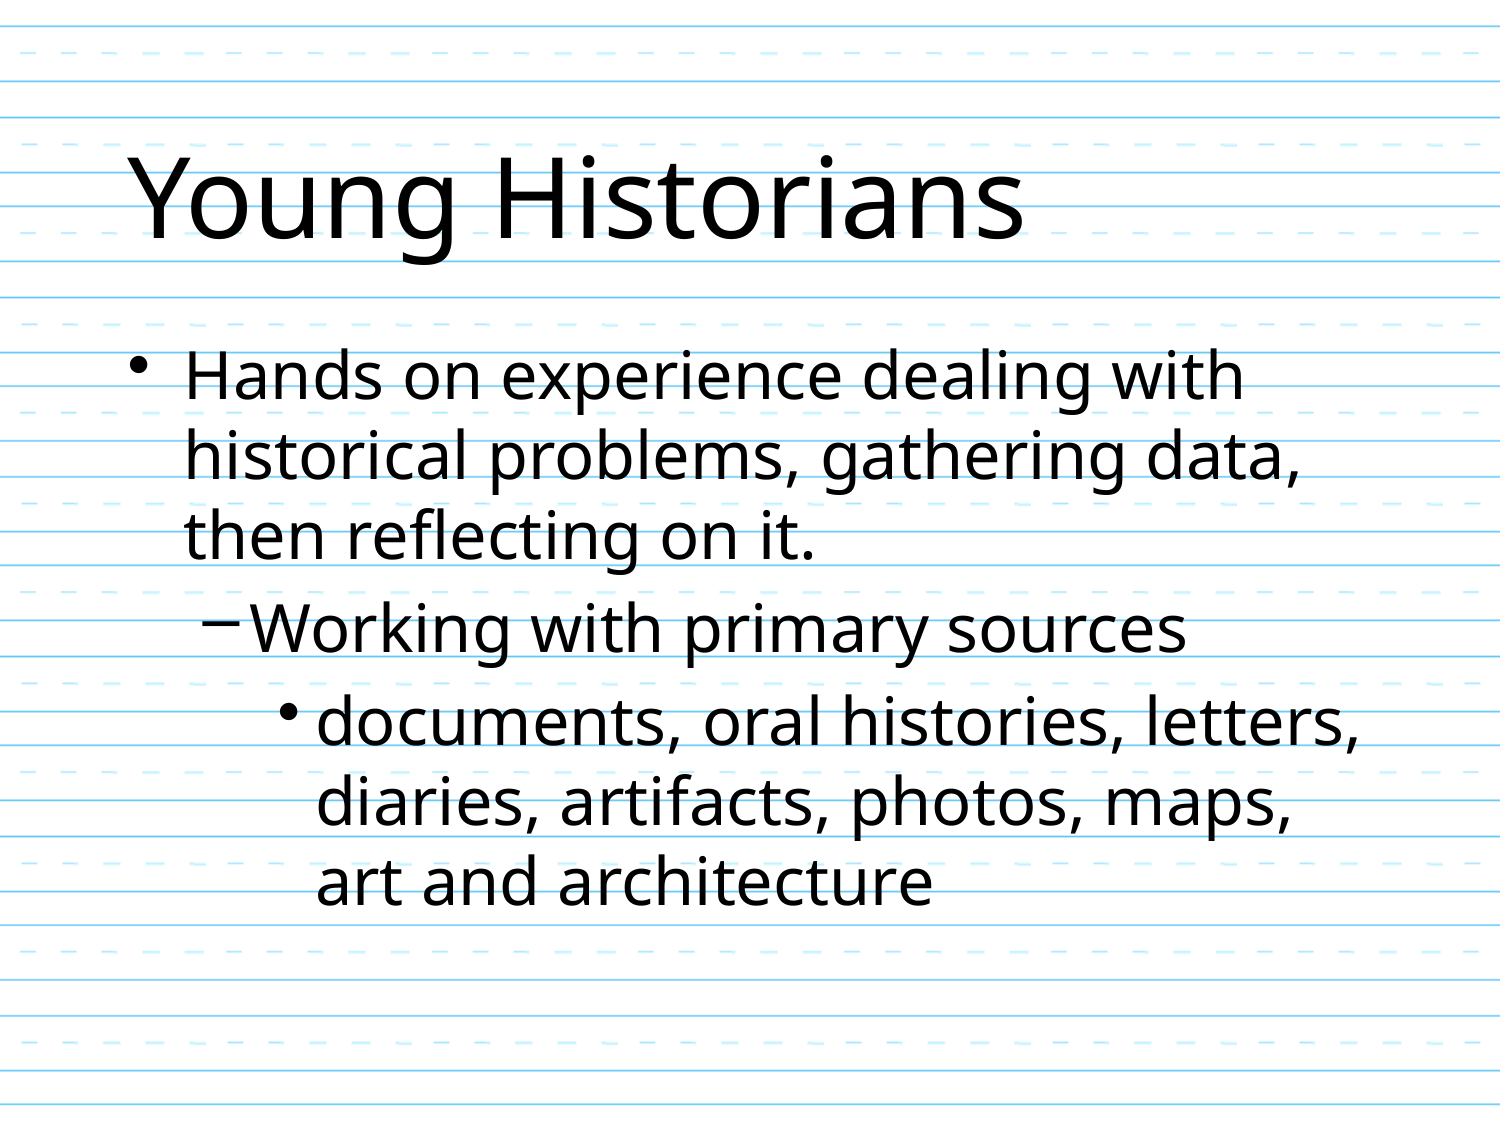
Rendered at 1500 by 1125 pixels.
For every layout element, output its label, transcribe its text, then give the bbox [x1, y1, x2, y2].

title Young Historians [112, 99, 1388, 288]
picture [0, 0, 1500, 1125]
list Hands on experience dealing with historical problems, gathering data, then reflecting on it. Working with primary sources documents, oral histories, letters, diaries, artifacts, photos, maps, art and architecture [112, 324, 1388, 651]
